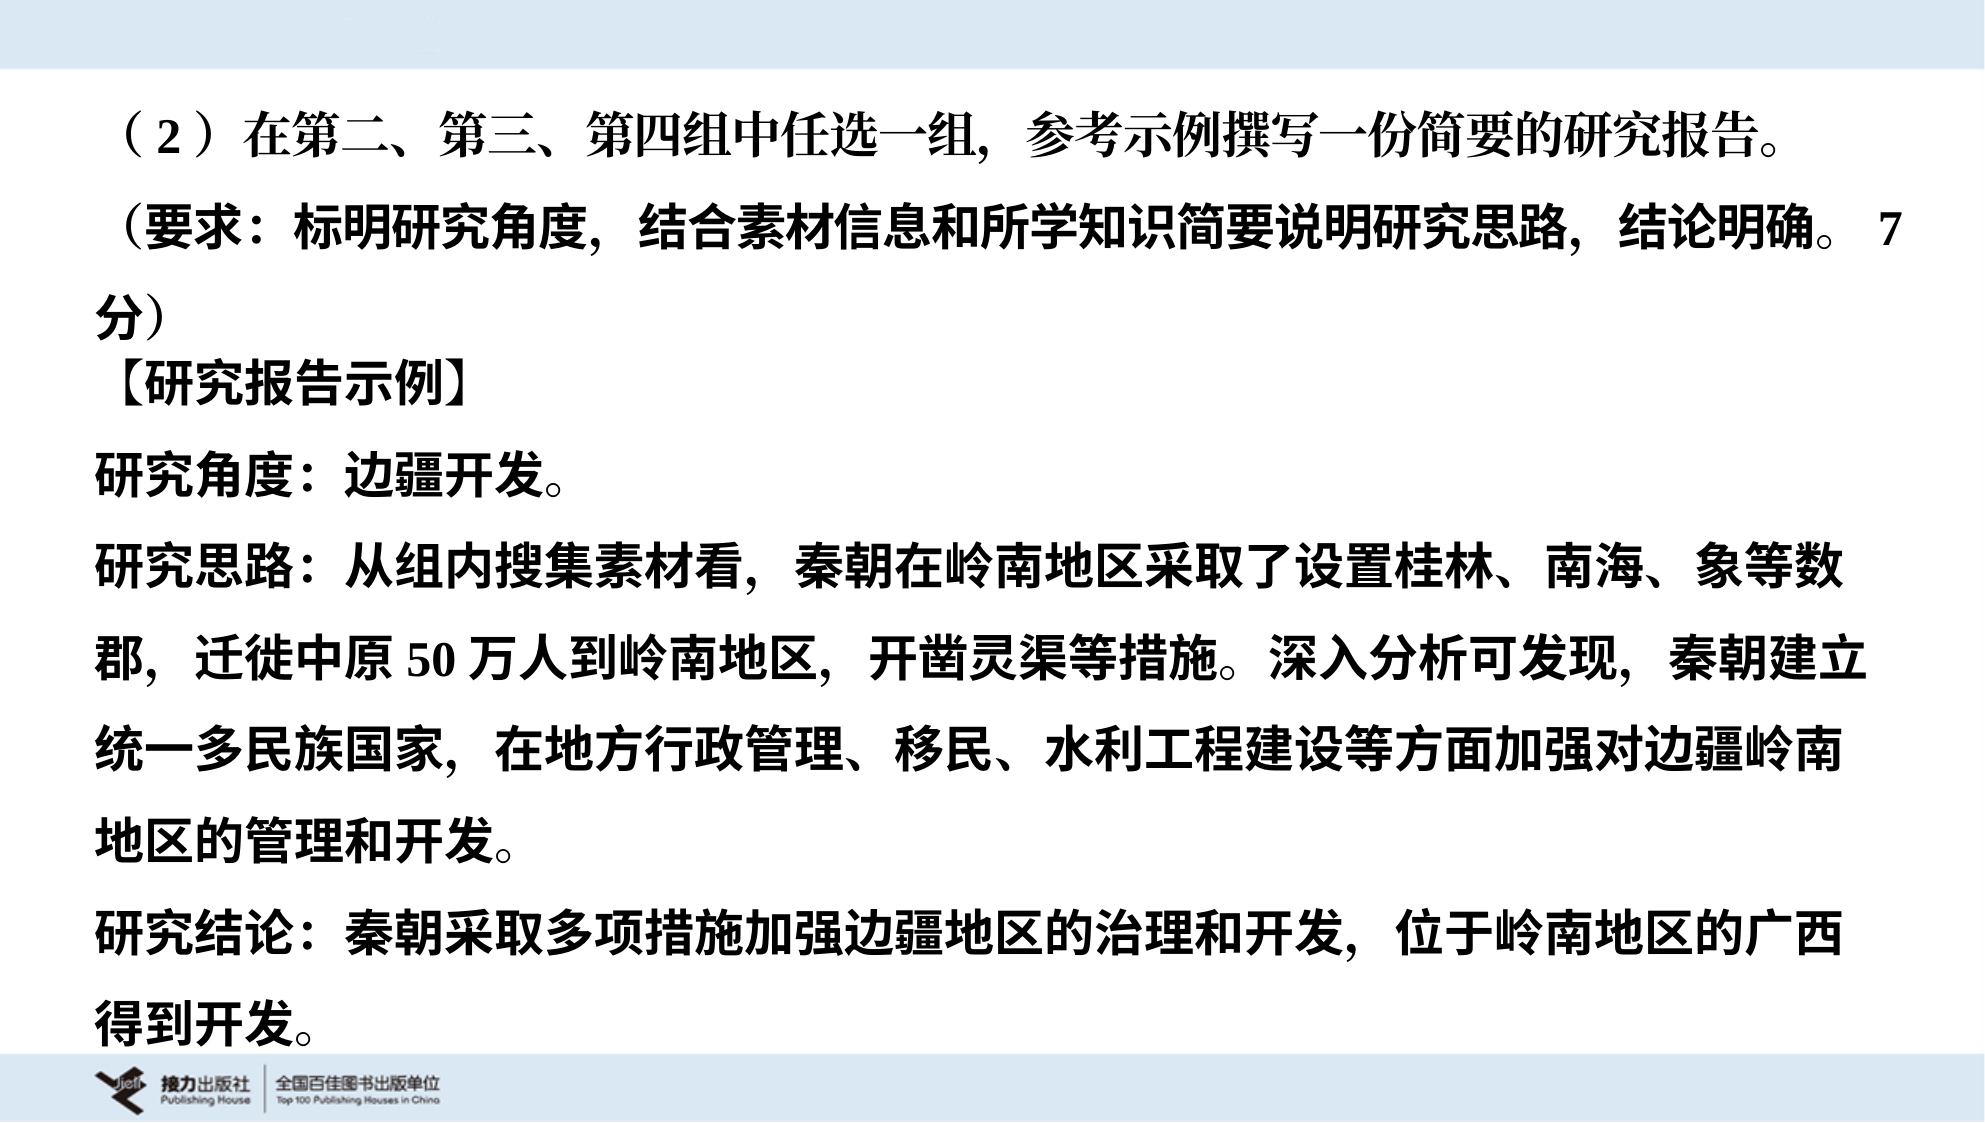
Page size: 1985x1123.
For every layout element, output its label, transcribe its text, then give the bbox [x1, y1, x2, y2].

text_box 【研究报告示例】 研究角度：边疆开发。 研究思路：从组内搜集素材看，秦朝在岭南地区采取了设置桂林、南海、象等数 郡，迁徙中原50万人到岭南地区，开凿灵渠等措施。深入分析可发现，秦朝建立 统一多民族国家，在地方行政管理、移民、水利工程建设等方面加强对边疆岭南 地区的管理和开发。 研究结论：秦朝采取多项措施加强边疆地区的治理和开发，位于岭南地区的广西 得到开发。 [94, 319, 1892, 1054]
picture [0, 0, 1985, 1122]
text_box （2）在第二、第三、第四组中任选一组，参考示例撰写一份简要的研究报告。 （要求：标明研究角度，结合素材信息和所学知识简要说明研究思路，结论明确。7 分） [94, 71, 1892, 319]
